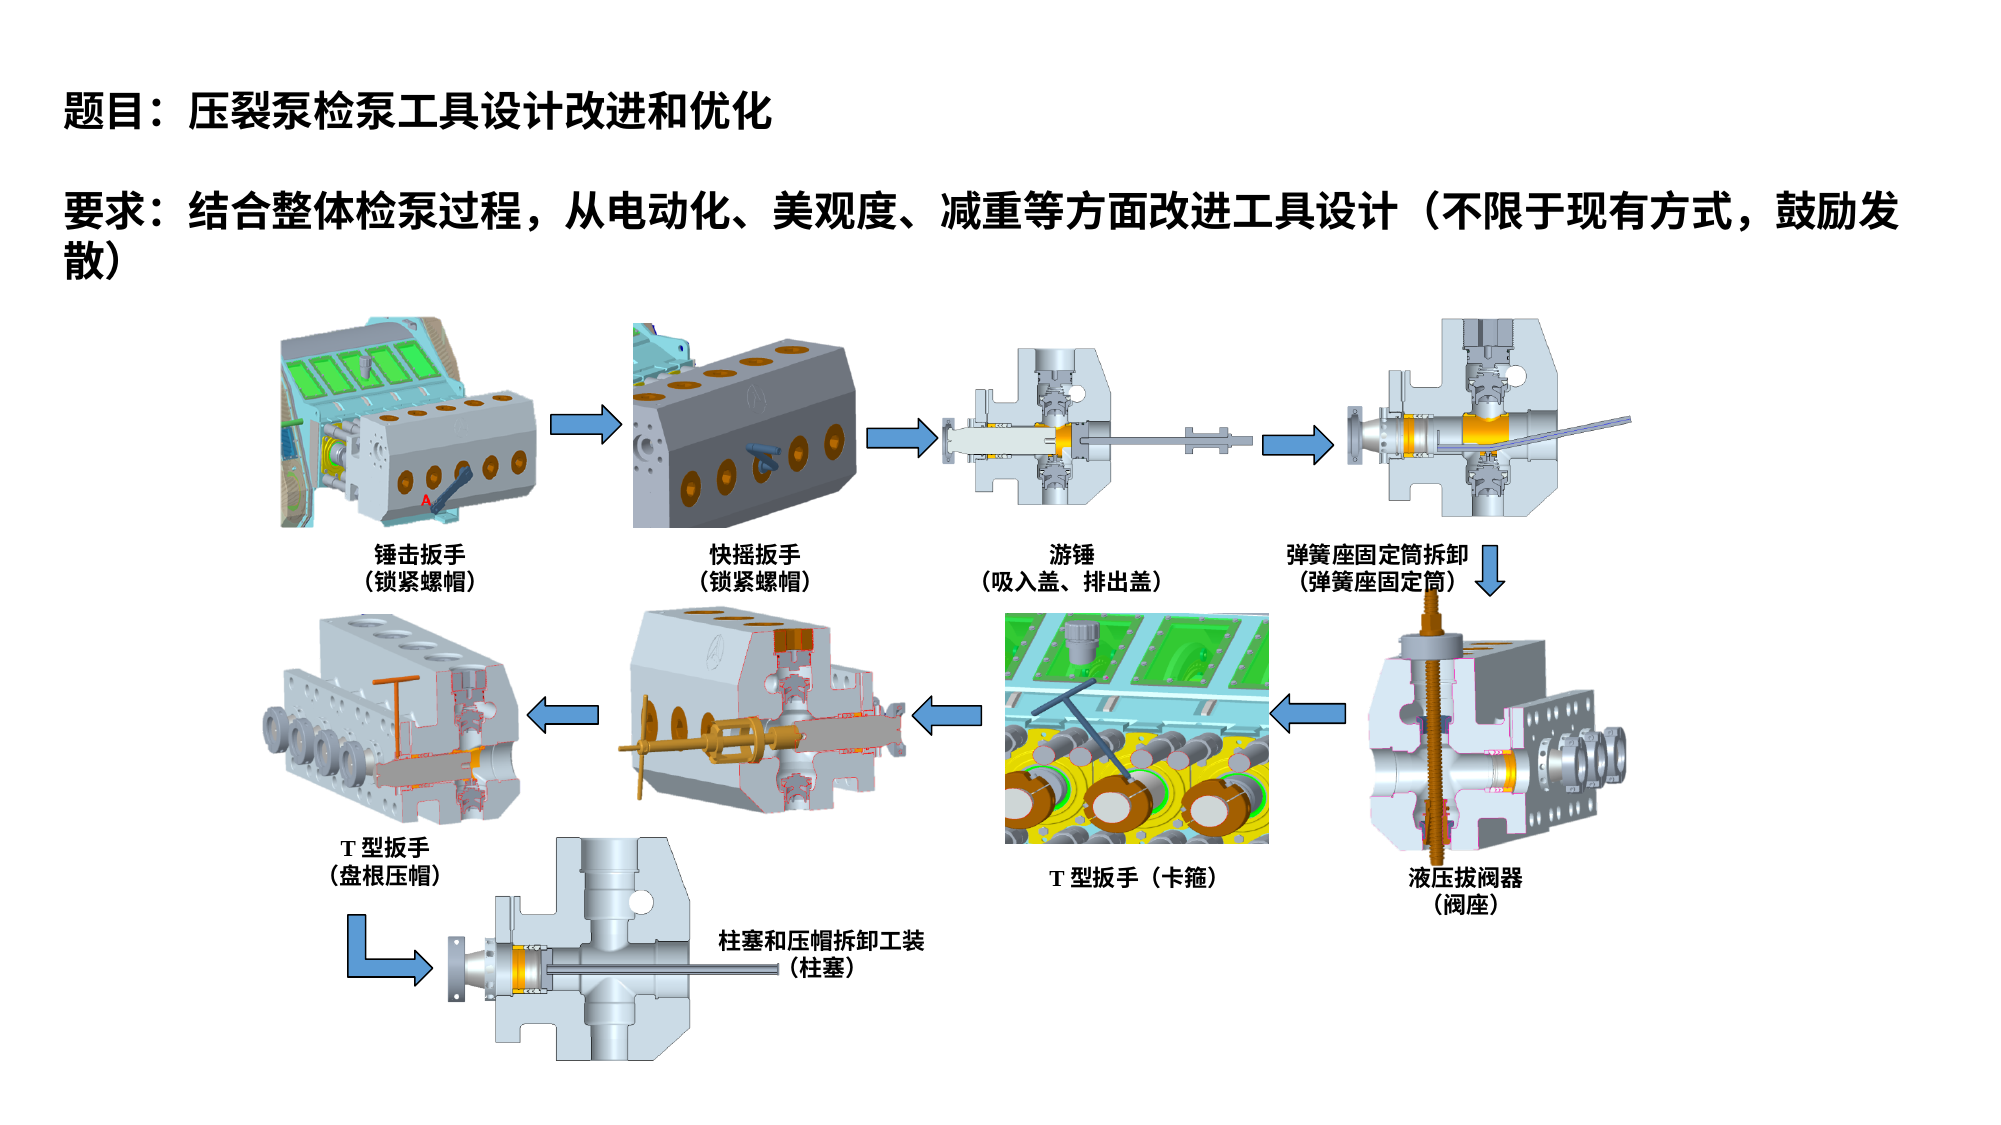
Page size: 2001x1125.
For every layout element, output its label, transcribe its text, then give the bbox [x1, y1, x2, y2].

picture [1330, 312, 1650, 525]
text_box [527, 696, 599, 734]
text_box [1263, 425, 1330, 465]
text_box 快摇扳手 （锁紧螺帽） [620, 533, 892, 596]
picture [1356, 584, 1630, 868]
text_box T型扳手（卡箍） [1034, 855, 1330, 926]
text_box 游锤 （吸入盖、排出盖） [924, 533, 1220, 631]
text_box [867, 418, 924, 458]
text_box T型扳手 （盘根压帽） [279, 827, 441, 897]
picture [280, 315, 537, 528]
picture [252, 614, 788, 1073]
picture [1005, 613, 1269, 844]
text_box 柱塞和压帽拆卸工装 （柱塞） [788, 919, 954, 1017]
text_box [550, 404, 622, 444]
text_box 题目：压裂泵检泵工具设计改进和优化 要求：结合整体检泵过程，从电动化、美观度、减重等方面改进工具设计（不限于现有方式，鼓励发散） [48, 77, 1964, 293]
text_box [1269, 694, 1346, 734]
text_box 液压拔阀器 （阀座） [1330, 855, 1614, 926]
picture [633, 323, 858, 528]
picture [924, 333, 1263, 526]
text_box 锤击扳手 （锁紧螺帽） [289, 533, 551, 603]
text_box 弹簧座固定筒拆卸 （弹簧座固定筒） [1271, 533, 1567, 631]
text_box [347, 914, 433, 986]
picture [616, 596, 912, 820]
text_box [912, 696, 982, 736]
